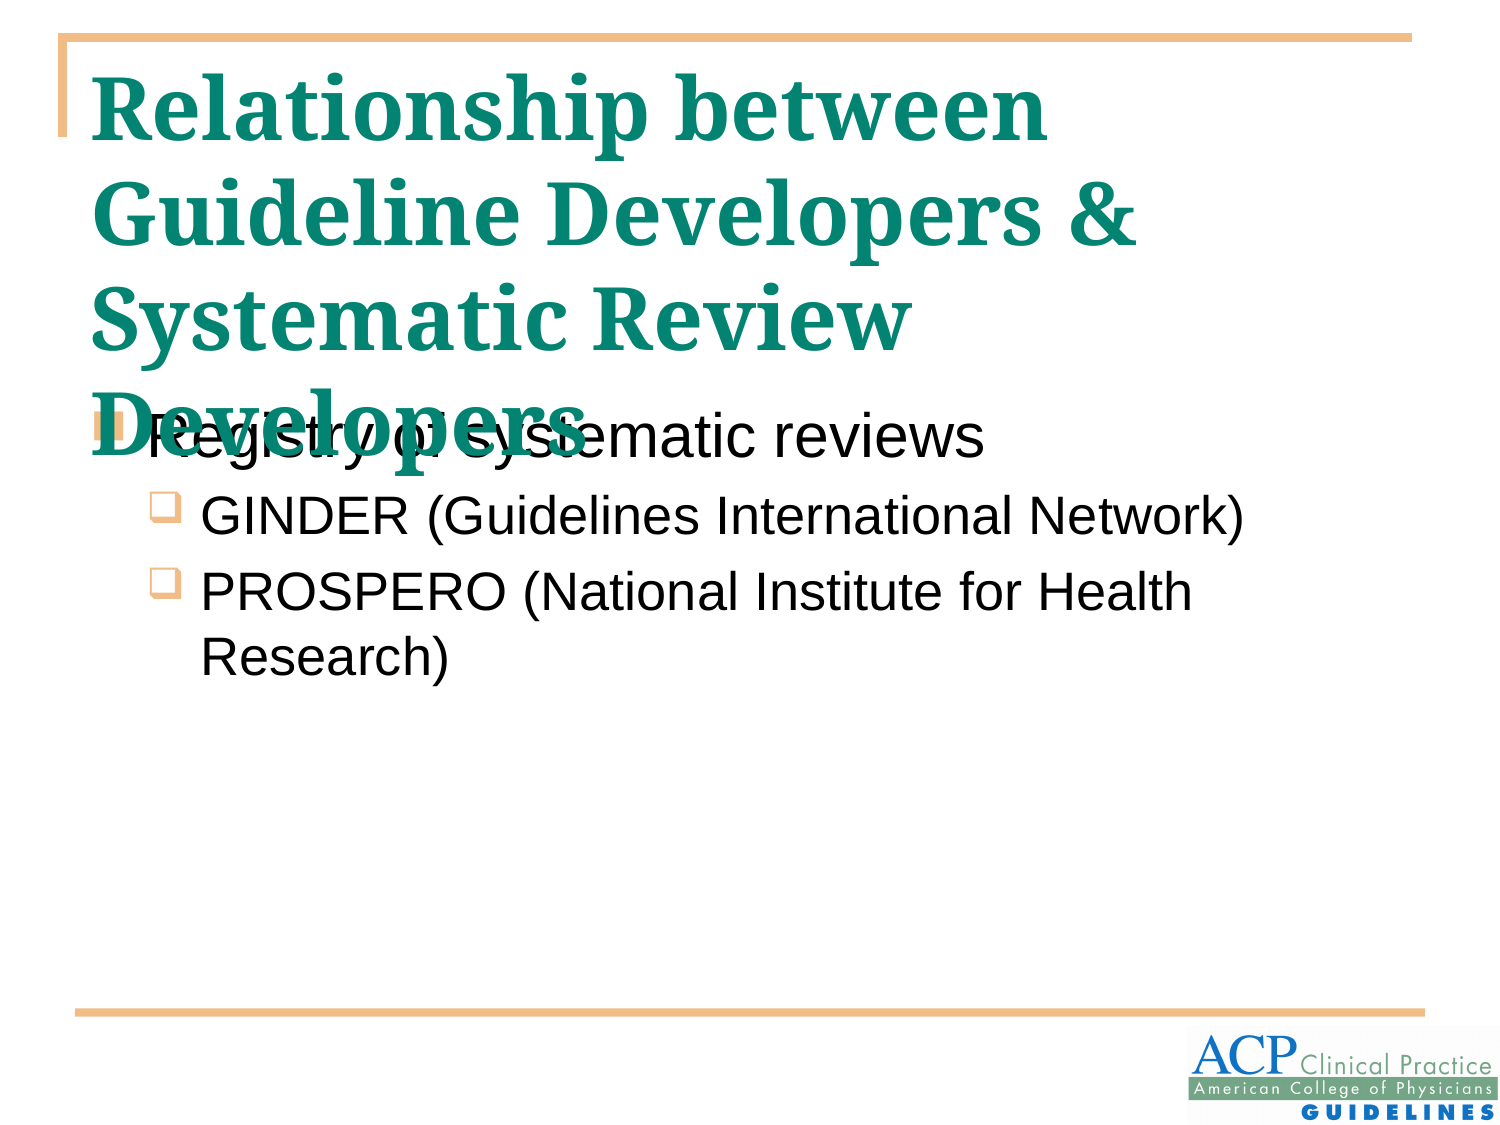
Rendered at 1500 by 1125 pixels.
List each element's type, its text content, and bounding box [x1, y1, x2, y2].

picture [1187, 1026, 1500, 1125]
list Registry of systematic reviews GINDER (Guidelines International Network) PROSPERO (National Institute for Health Research) [74, 387, 1426, 1006]
title Relationship between Guideline Developers & Systematic Review Developers [74, 45, 1426, 233]
